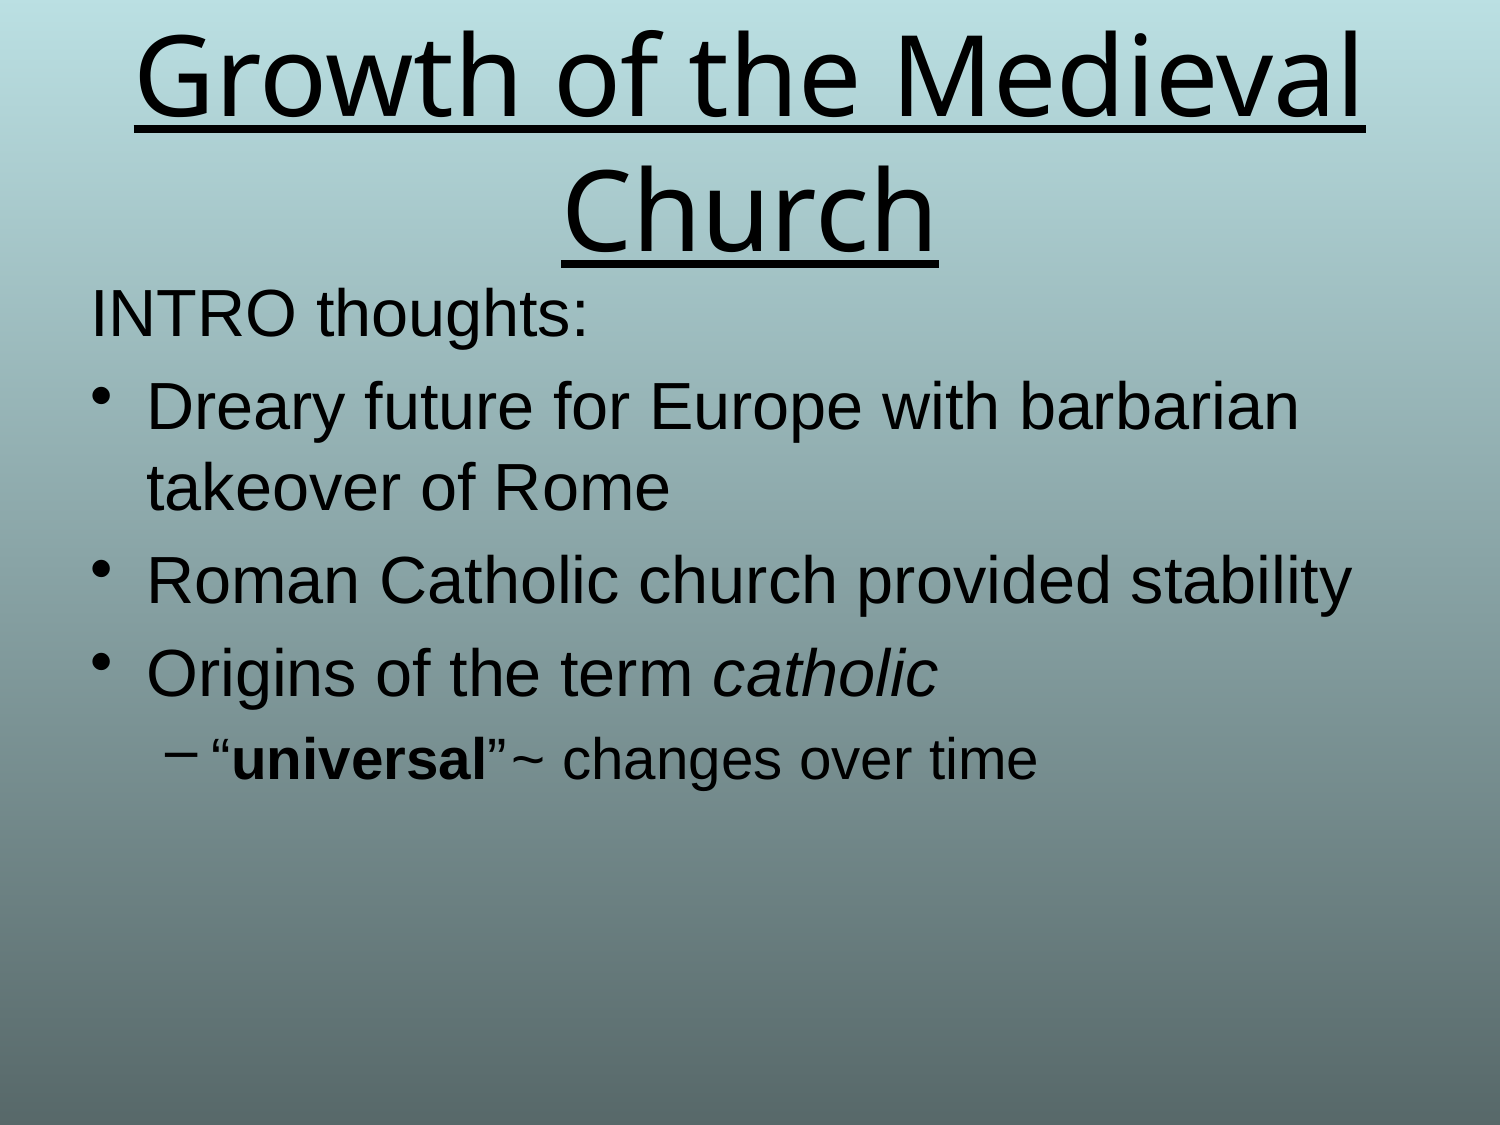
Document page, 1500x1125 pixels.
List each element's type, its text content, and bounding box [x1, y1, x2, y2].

list INTRO thoughts: Dreary future for Europe with barbarian takeover of Rome Roman Catholic church provided stability Origins of the term catholic “universal” ~ changes over time [74, 262, 1426, 1006]
title Growth of the Medieval Church [74, 44, 1426, 233]
